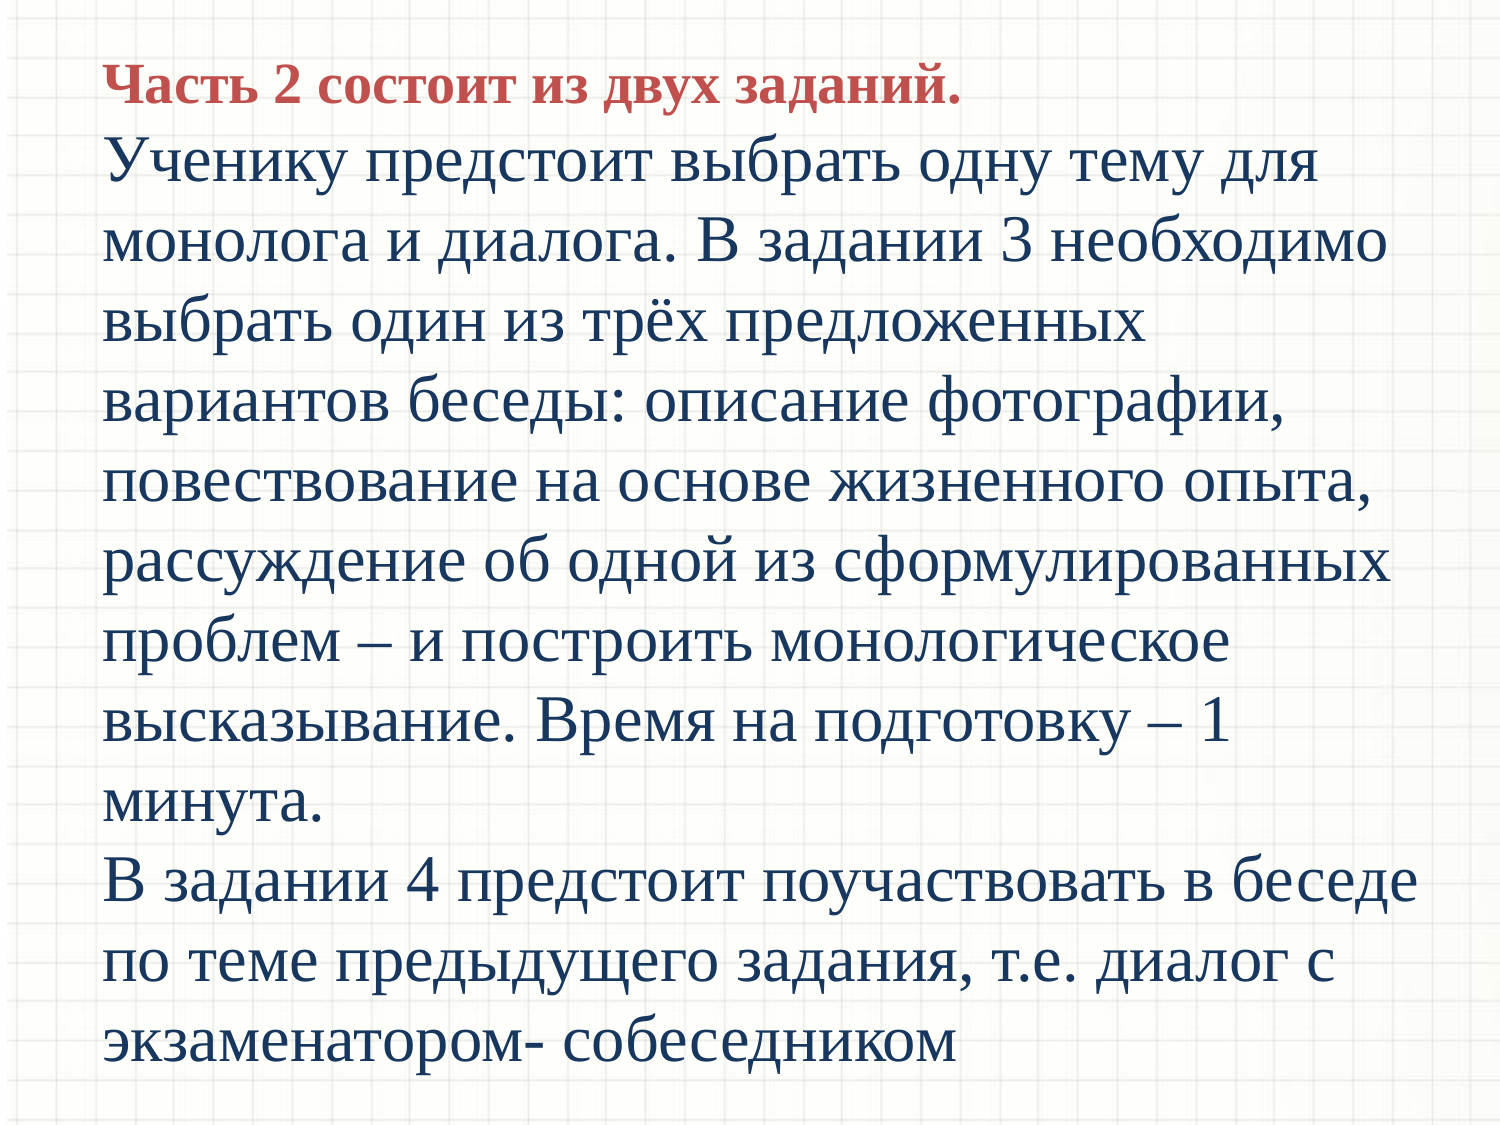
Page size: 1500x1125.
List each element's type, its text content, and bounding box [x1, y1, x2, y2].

picture [7, 0, 1500, 1125]
text_box Часть 2 состоит из двух заданий. Ученику предстоит выбрать одну тему для монолога и диалога. В задании 3 необходимо выбрать один из трёх предложенных вариантов беседы: описание фотографии, повествование на основе жизненного опыта, рассуждение об одной из сформулированных проблем – и построить монологическое высказывание. Время на подготовку – 1 минута. В задании 4 предстоит поучаствовать в беседе по теме предыдущего задания, т.е. диалог с экзаменатором- собеседником [87, 37, 1450, 1082]
